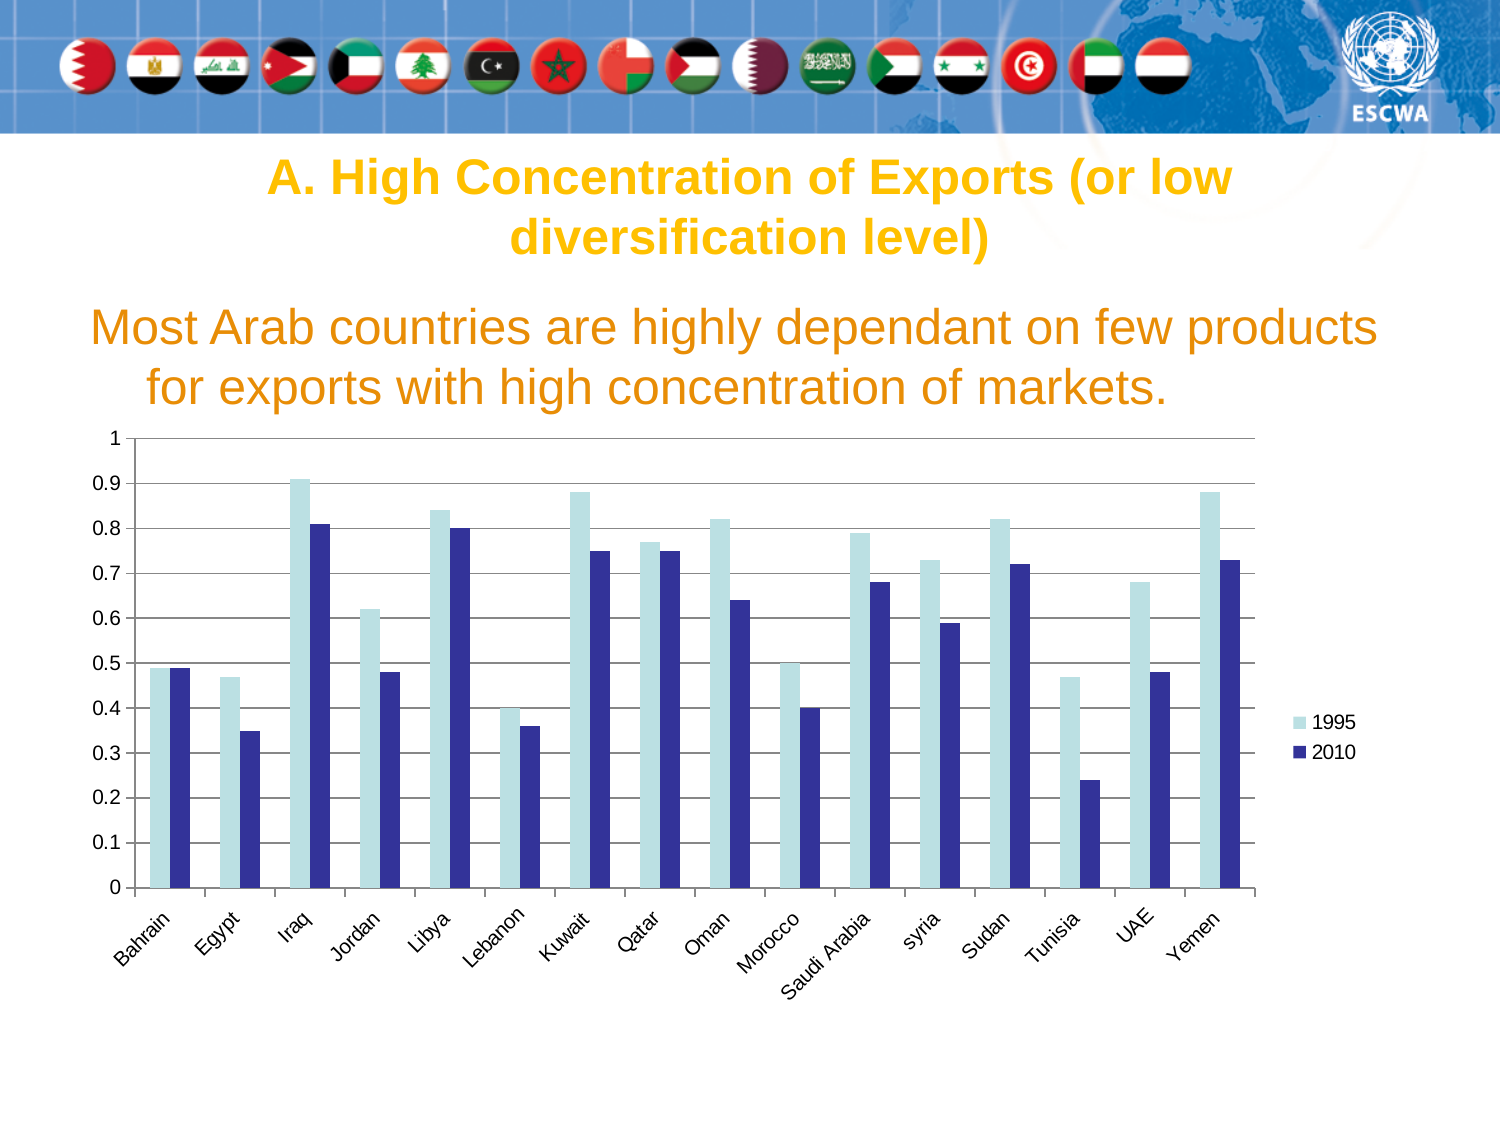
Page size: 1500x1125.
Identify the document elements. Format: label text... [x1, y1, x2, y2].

picture [0, 0, 1500, 1125]
title A. High Concentration of Exports (or low diversification level) [75, 137, 1425, 275]
list Most Arab countries are highly dependant on few products for exports with high concentration of markets. [75, 287, 1425, 1063]
chart [87, 424, 1376, 1051]
